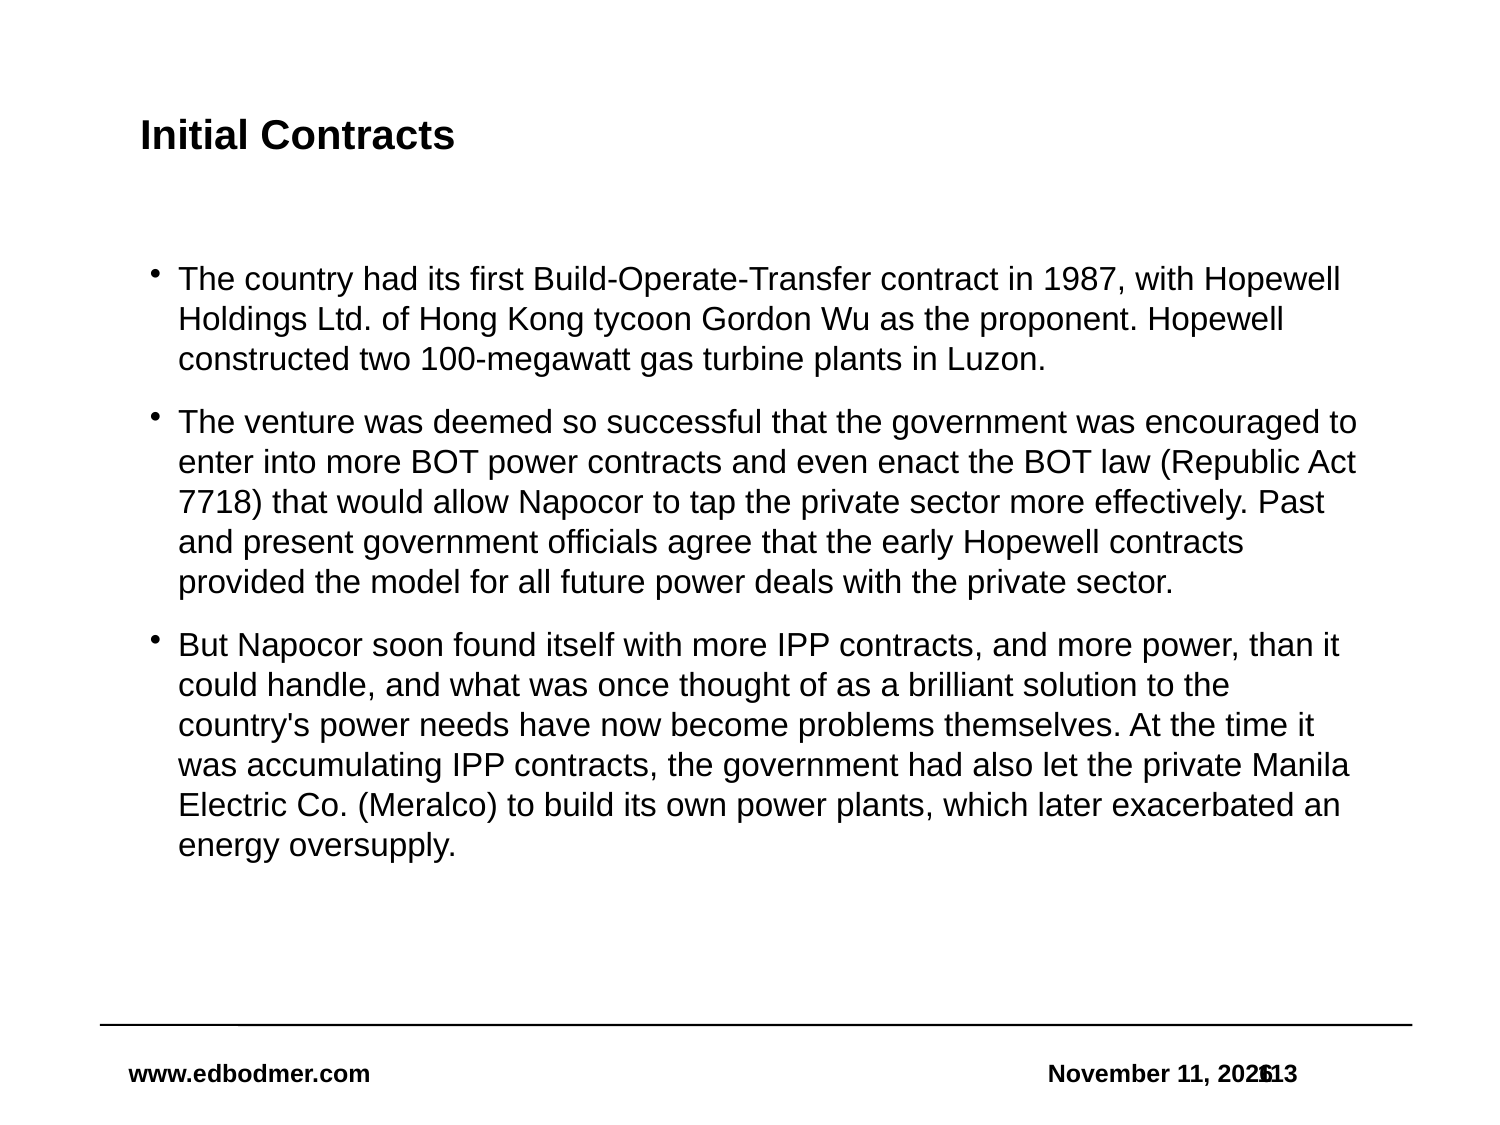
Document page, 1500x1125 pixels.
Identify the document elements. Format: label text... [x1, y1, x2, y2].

title Initial Contracts [124, 99, 1288, 226]
list The country had its first Build-Operate-Transfer contract in 1987, with Hopewell Holdings Ltd. of Hong Kong tycoon Gordon Wu as the proponent. Hopewell constructed two 100-megawatt gas turbine plants in Luzon. The venture was deemed so successful that the government was encouraged to enter into more BOT power contracts and even enact the BOT law (Republic Act 7718) that would allow Napocor to tap the private sector more effectively. Past and present government officials agree that the early Hopewell contracts provided the model for all future power deals with the private sector. But Napocor soon found itself with more IPP contracts, and more power, than it could handle, and what was once thought of as a brilliant solution to the country's power needs have now become problems themselves. At the time it was accumulating IPP contracts, the government had also let the private Manila Electric Co. (Meralco) to build its own power plants, which later exacerbated an energy oversupply. [124, 249, 1376, 1001]
